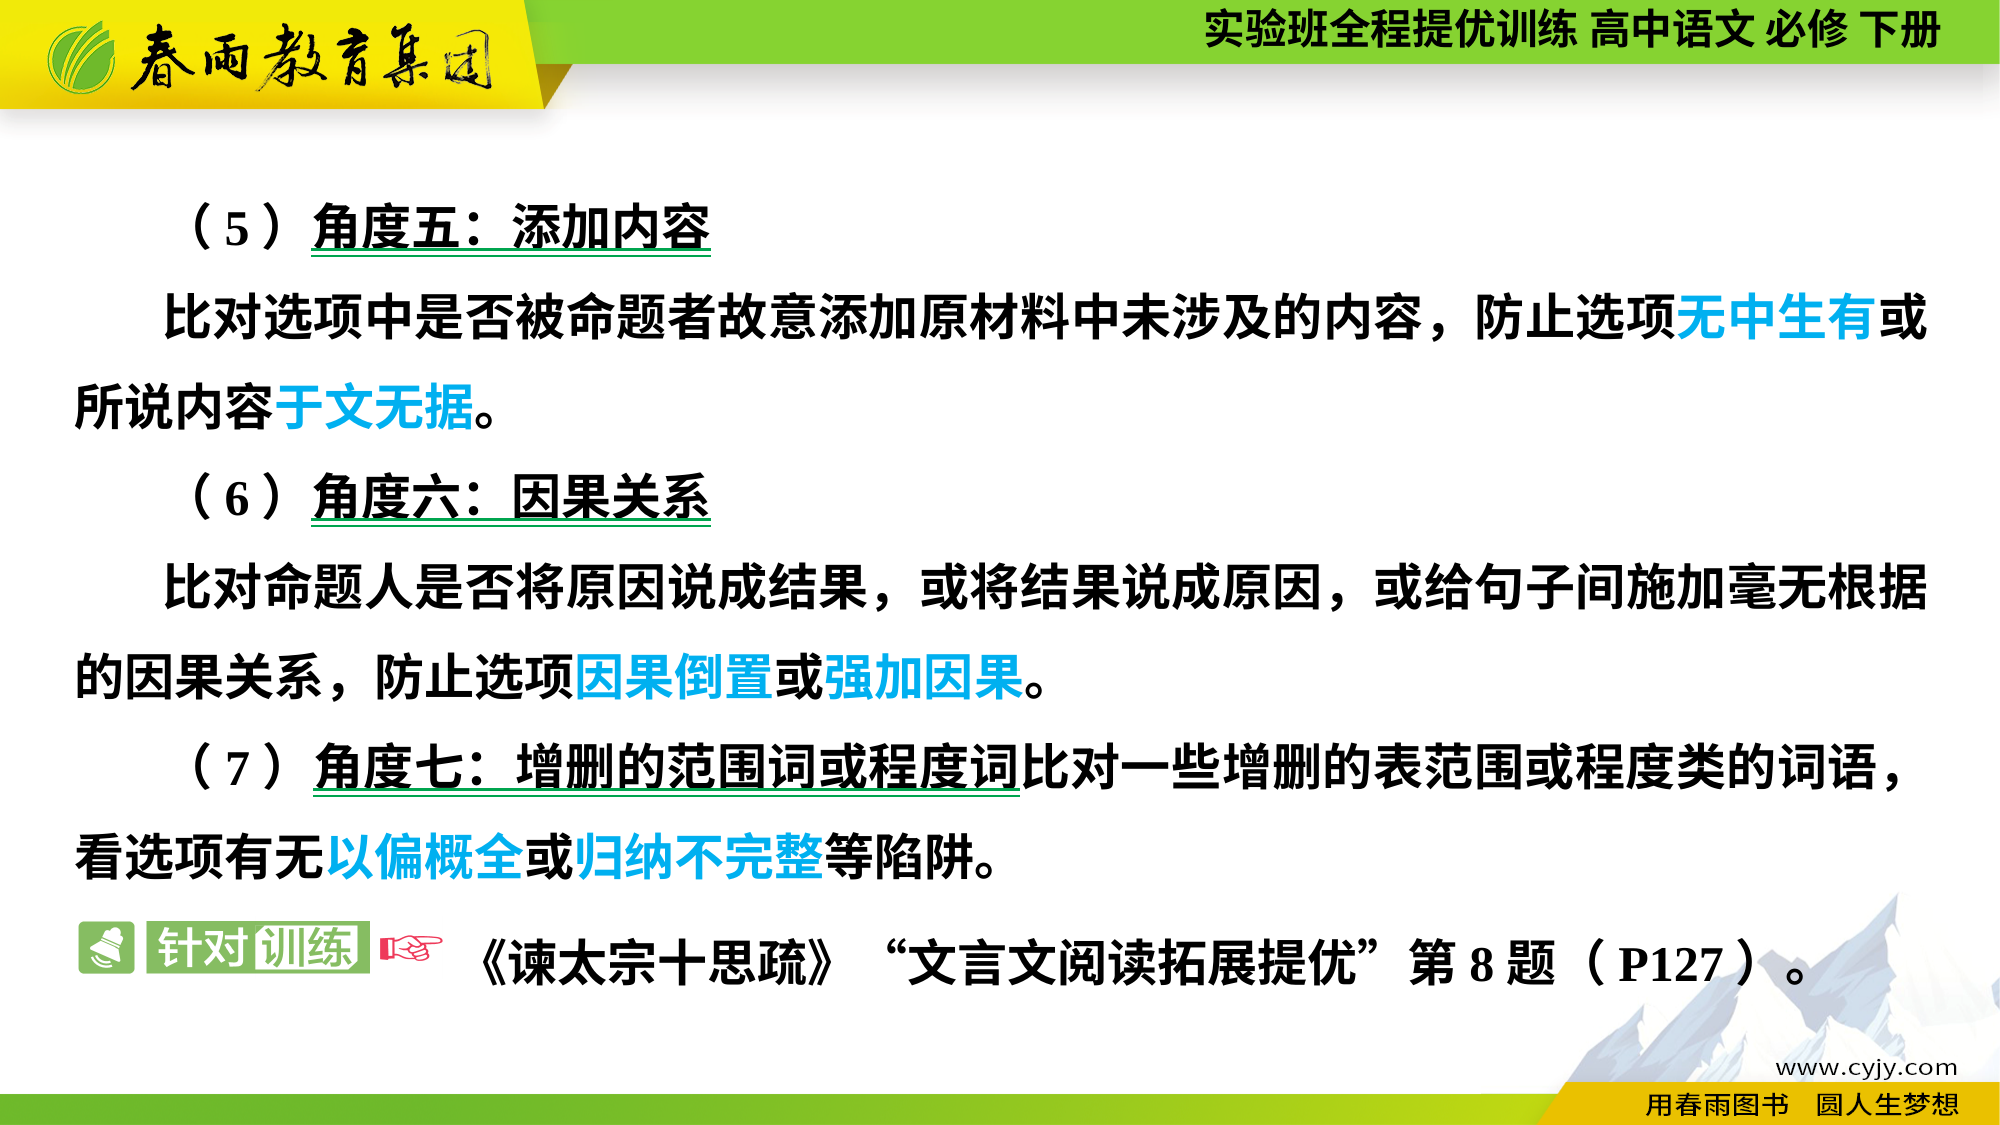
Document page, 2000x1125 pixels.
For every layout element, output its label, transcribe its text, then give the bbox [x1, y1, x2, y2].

text_box 《谏太宗十思疏》“文言文阅读拓展提优”第8题（P127）。 [60, 893, 1945, 999]
list （5）角度五：添加内容 比对选项中是否被命题者故意添加原材料中未涉及的内容，防止选项无中生有或所说内容于文无据。 （6）角度六：因果关系 比对命题人是否将原因说成结果，或将结果说成原因，或给句子间施加毫无根据的因果关系，防止选项因果倒置或强加因果。 （7）角度七：增删的范围词或程度词比对一些增删的表范围或程度类的词语，看选项有无以偏概全或归纳不完整等陷阱。 [59, 157, 1944, 901]
picture [0, 0, 2000, 1125]
